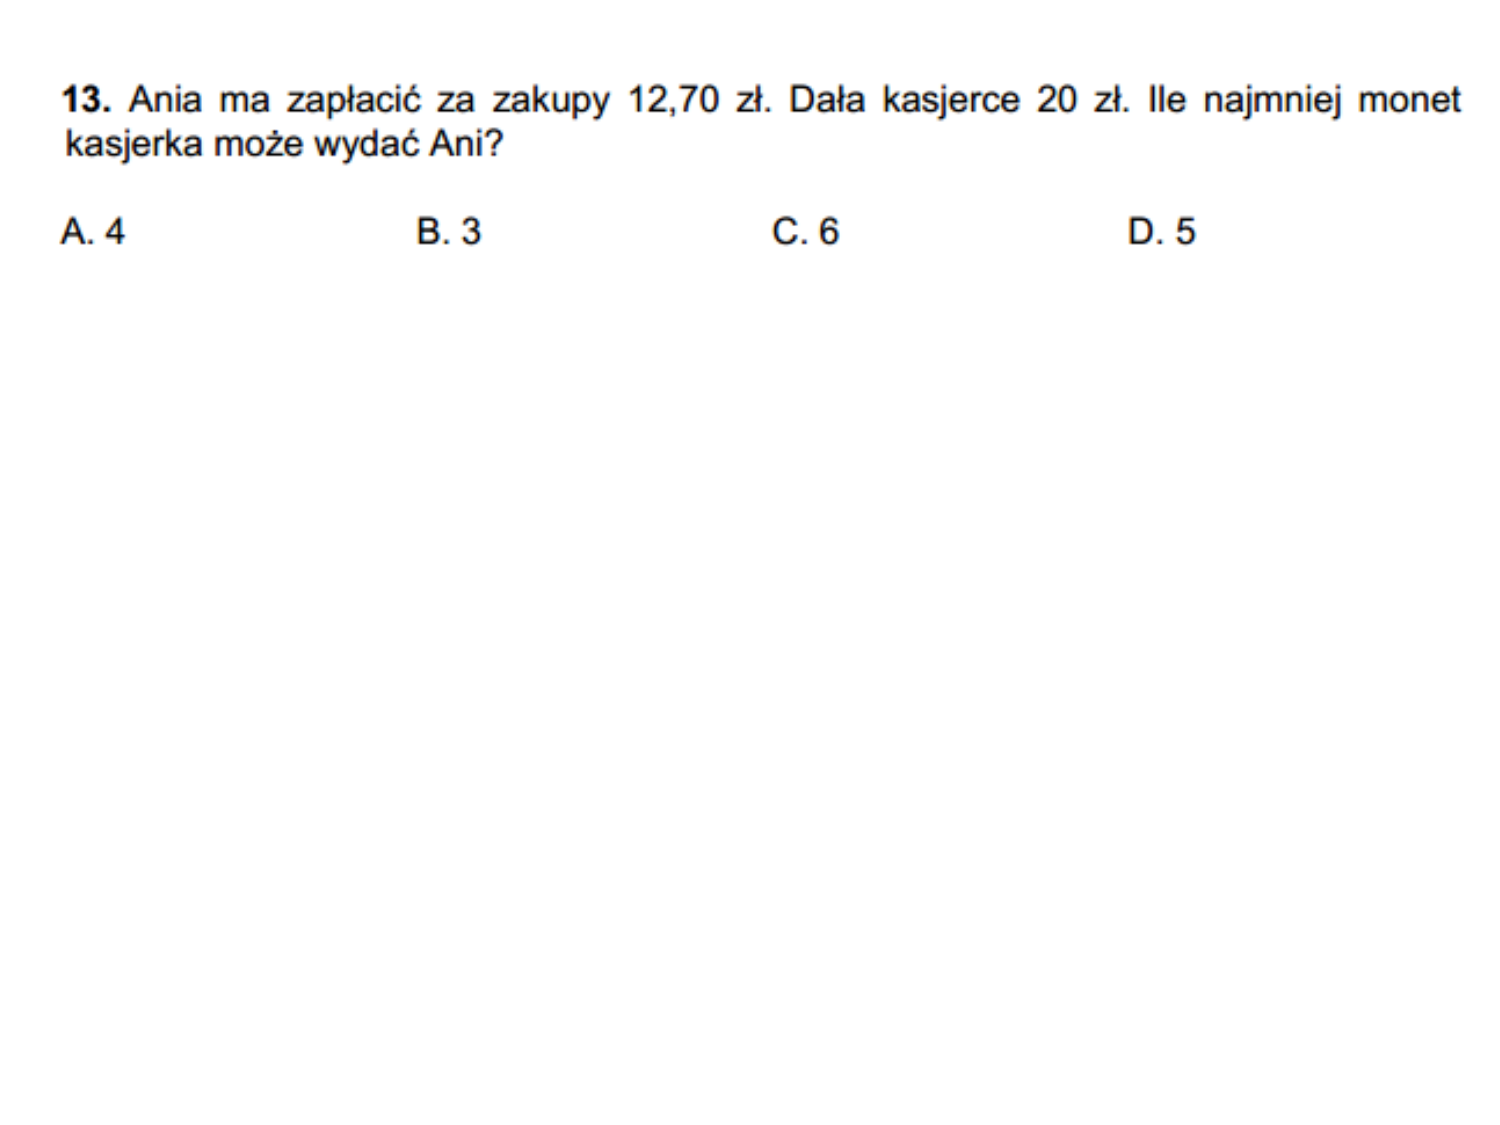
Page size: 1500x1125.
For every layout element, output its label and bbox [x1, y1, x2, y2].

picture [28, 66, 1480, 292]
